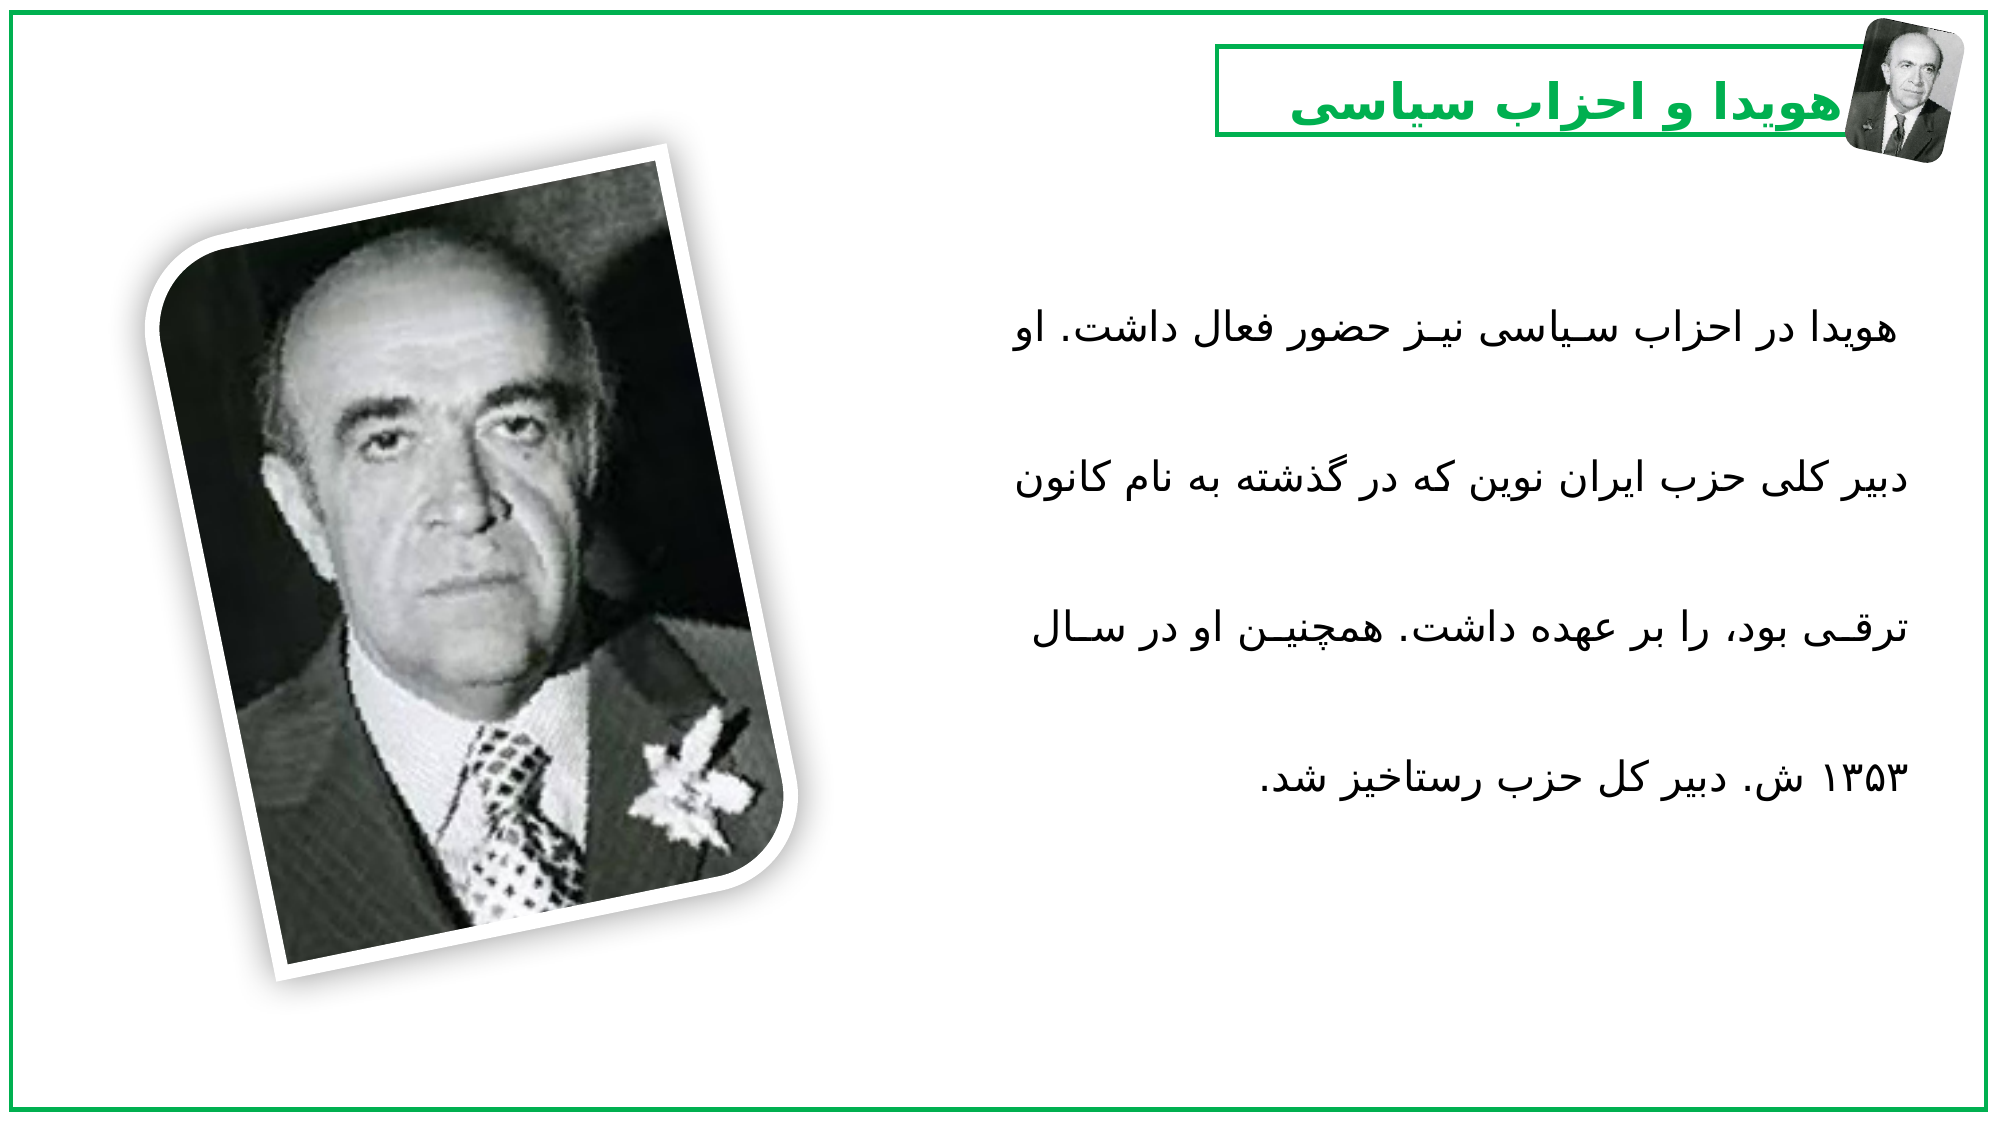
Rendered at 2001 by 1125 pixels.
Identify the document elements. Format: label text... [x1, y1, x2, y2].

text_box هویدا و احزاب سیاسی [1274, 32, 1859, 137]
picture [1845, 18, 1965, 163]
text_box هویدا در احزاب سیاسی نیز حضور فعال داشت. او دبیر کلی حزب ایران نوین که در گذشته به نام کانون ترقی بود، را بر عهده داشت. همچنین او در سال ۱۳۵۳ ش. دبیر کل حزب رستاخیز شد. [999, 192, 1924, 808]
picture [160, 161, 783, 964]
